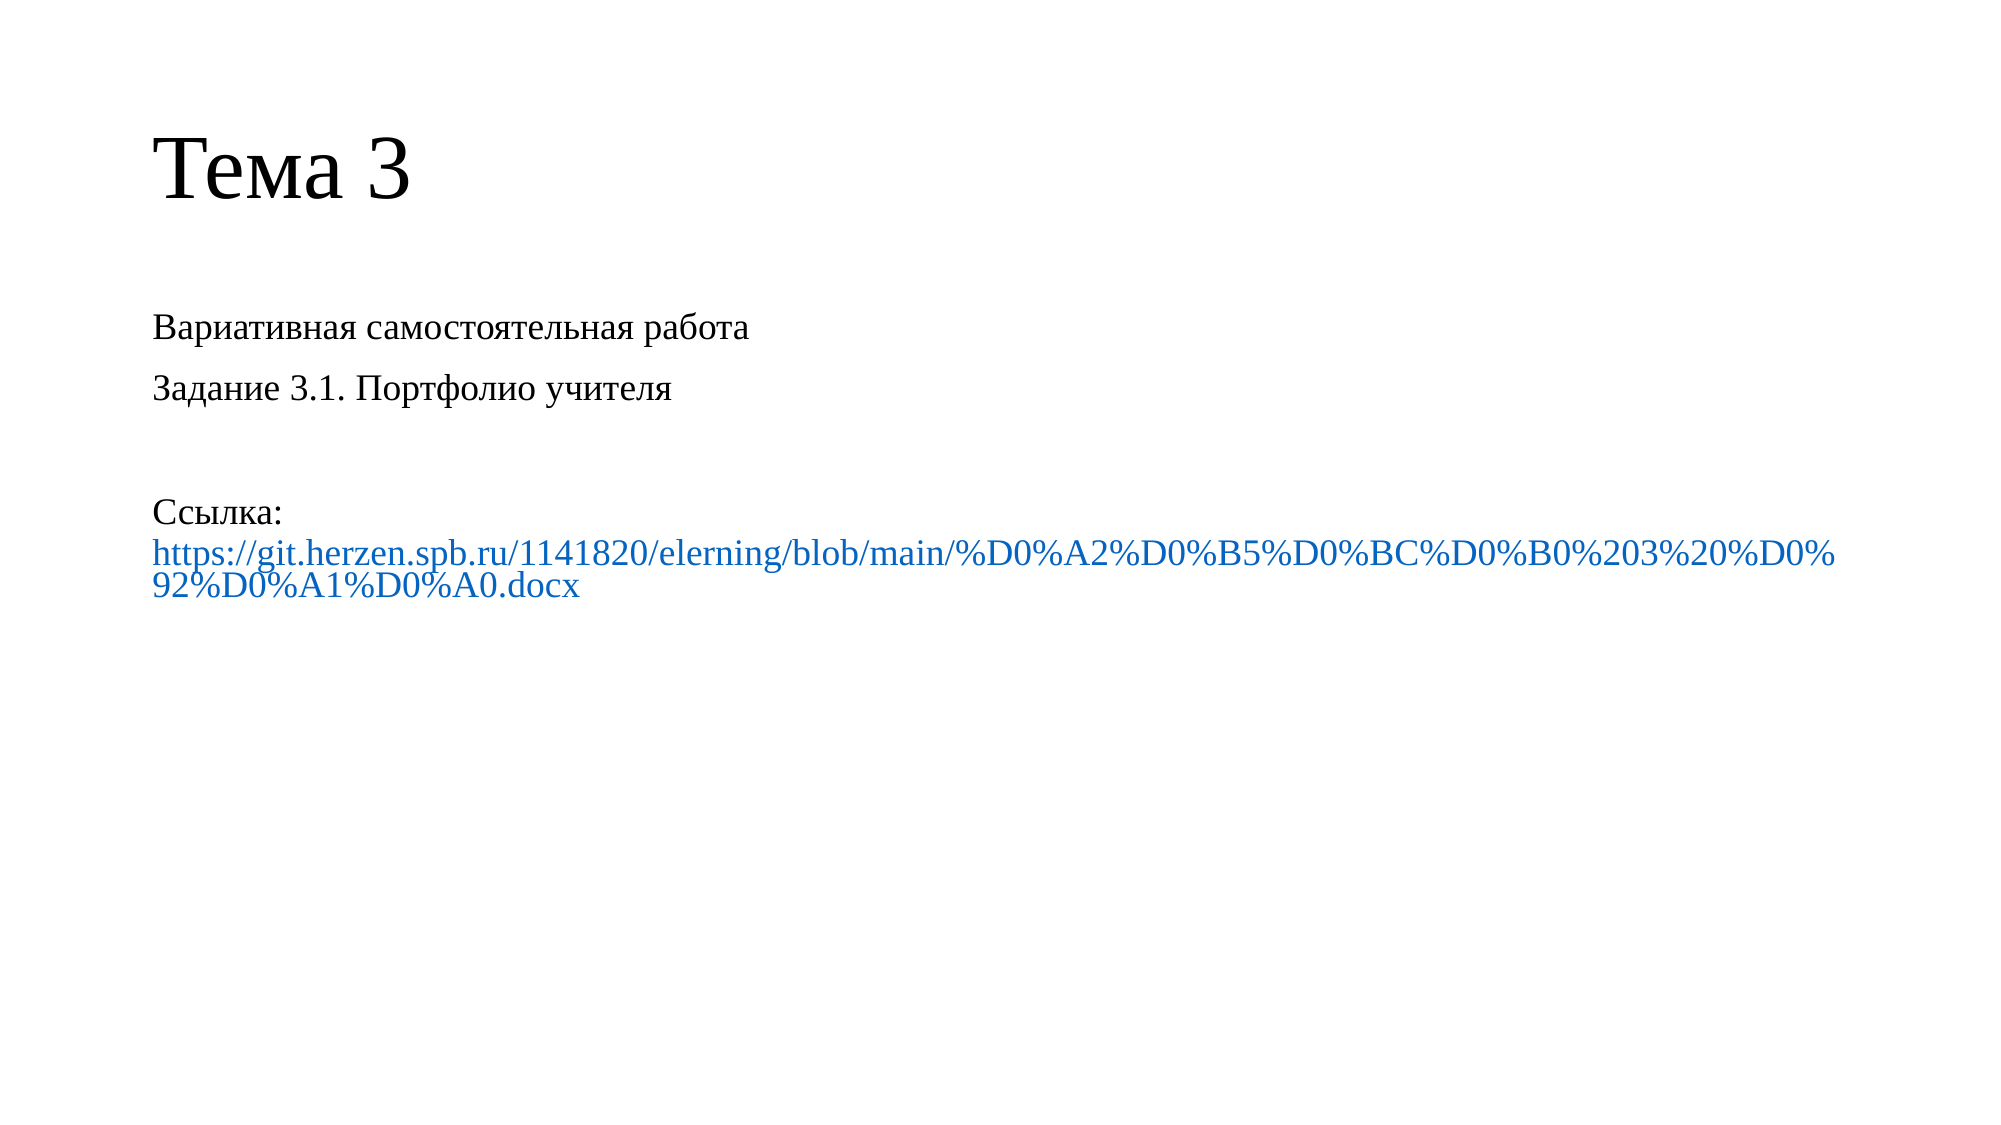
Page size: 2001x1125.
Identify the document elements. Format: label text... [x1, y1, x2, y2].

title Тема 3 [137, 59, 1863, 278]
list Вариативная самостоятельная работа Задание 3.1. Портфолио учителя Ссылка: https://git.herzen.spb.ru/1141820/elerning/blob/main/%D0%A2%D0%B5%D0%BC%D0%B0%203%20%D0%92%D0%A1%D0%A0.docx [137, 299, 1863, 1014]
